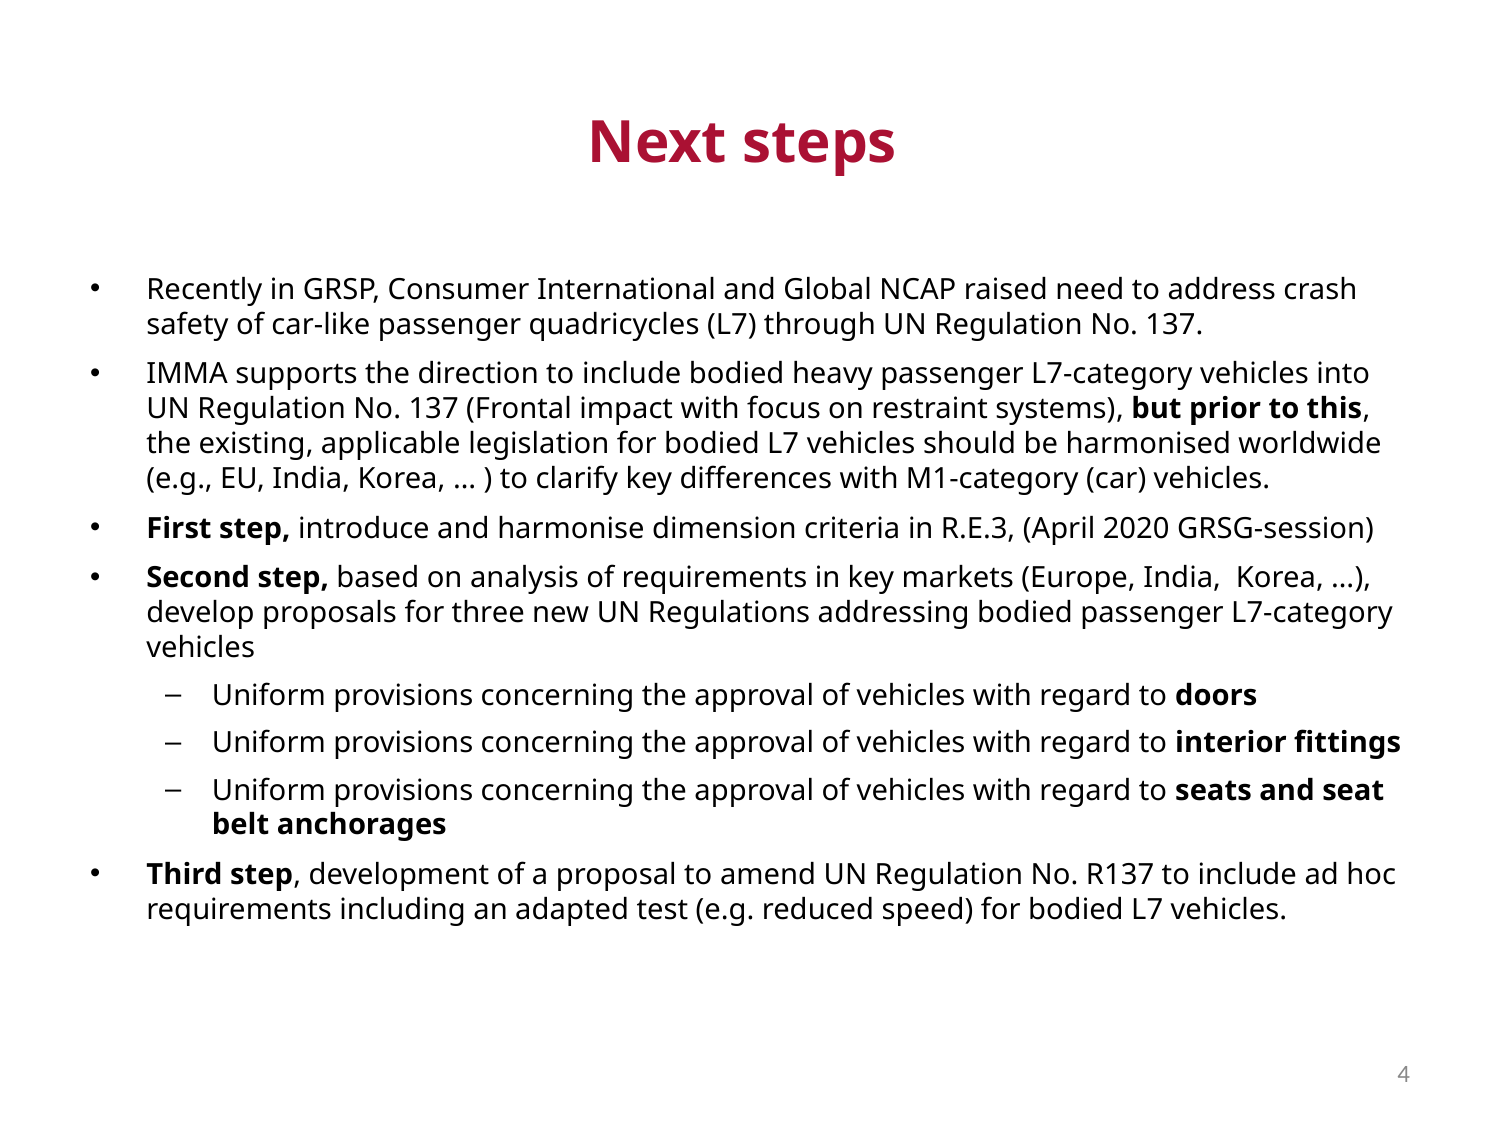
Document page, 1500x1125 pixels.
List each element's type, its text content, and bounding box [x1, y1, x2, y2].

list Recently in GRSP, Consumer International and Global NCAP raised need to address crash safety of car-like passenger quadricycles (L7) through UN Regulation No. 137. IMMA supports the direction to include bodied heavy passenger L7-category vehicles into UN Regulation No. 137 (Frontal impact with focus on restraint systems), but prior to this, the existing, applicable legislation for bodied L7 vehicles should be harmonised worldwide (e.g., EU, India, Korea, … ) to clarify key differences with M1-category (car) vehicles. First step, introduce and harmonise dimension criteria in R.E.3, (April 2020 GRSG-session) Second step, based on analysis of requirements in key markets (Europe, India, Korea, …), develop proposals for three new UN Regulations addressing bodied passenger L7-category vehicles Uniform provisions concerning the approval of vehicles with regard to doors Uniform provisions concerning the approval of vehicles with regard to interior fittings Uniform provisions concerning the approval of vehicles with regard to seats and seat belt anchorages Third step, development of a proposal to amend UN Regulation No. R137 to include ad hoc requirements including an adapted test (e.g. reduced speed) for bodied L7 vehicles. [75, 262, 1425, 1005]
title Next steps [75, 45, 1425, 233]
slide_number 4 [1074, 1042, 1425, 1103]
